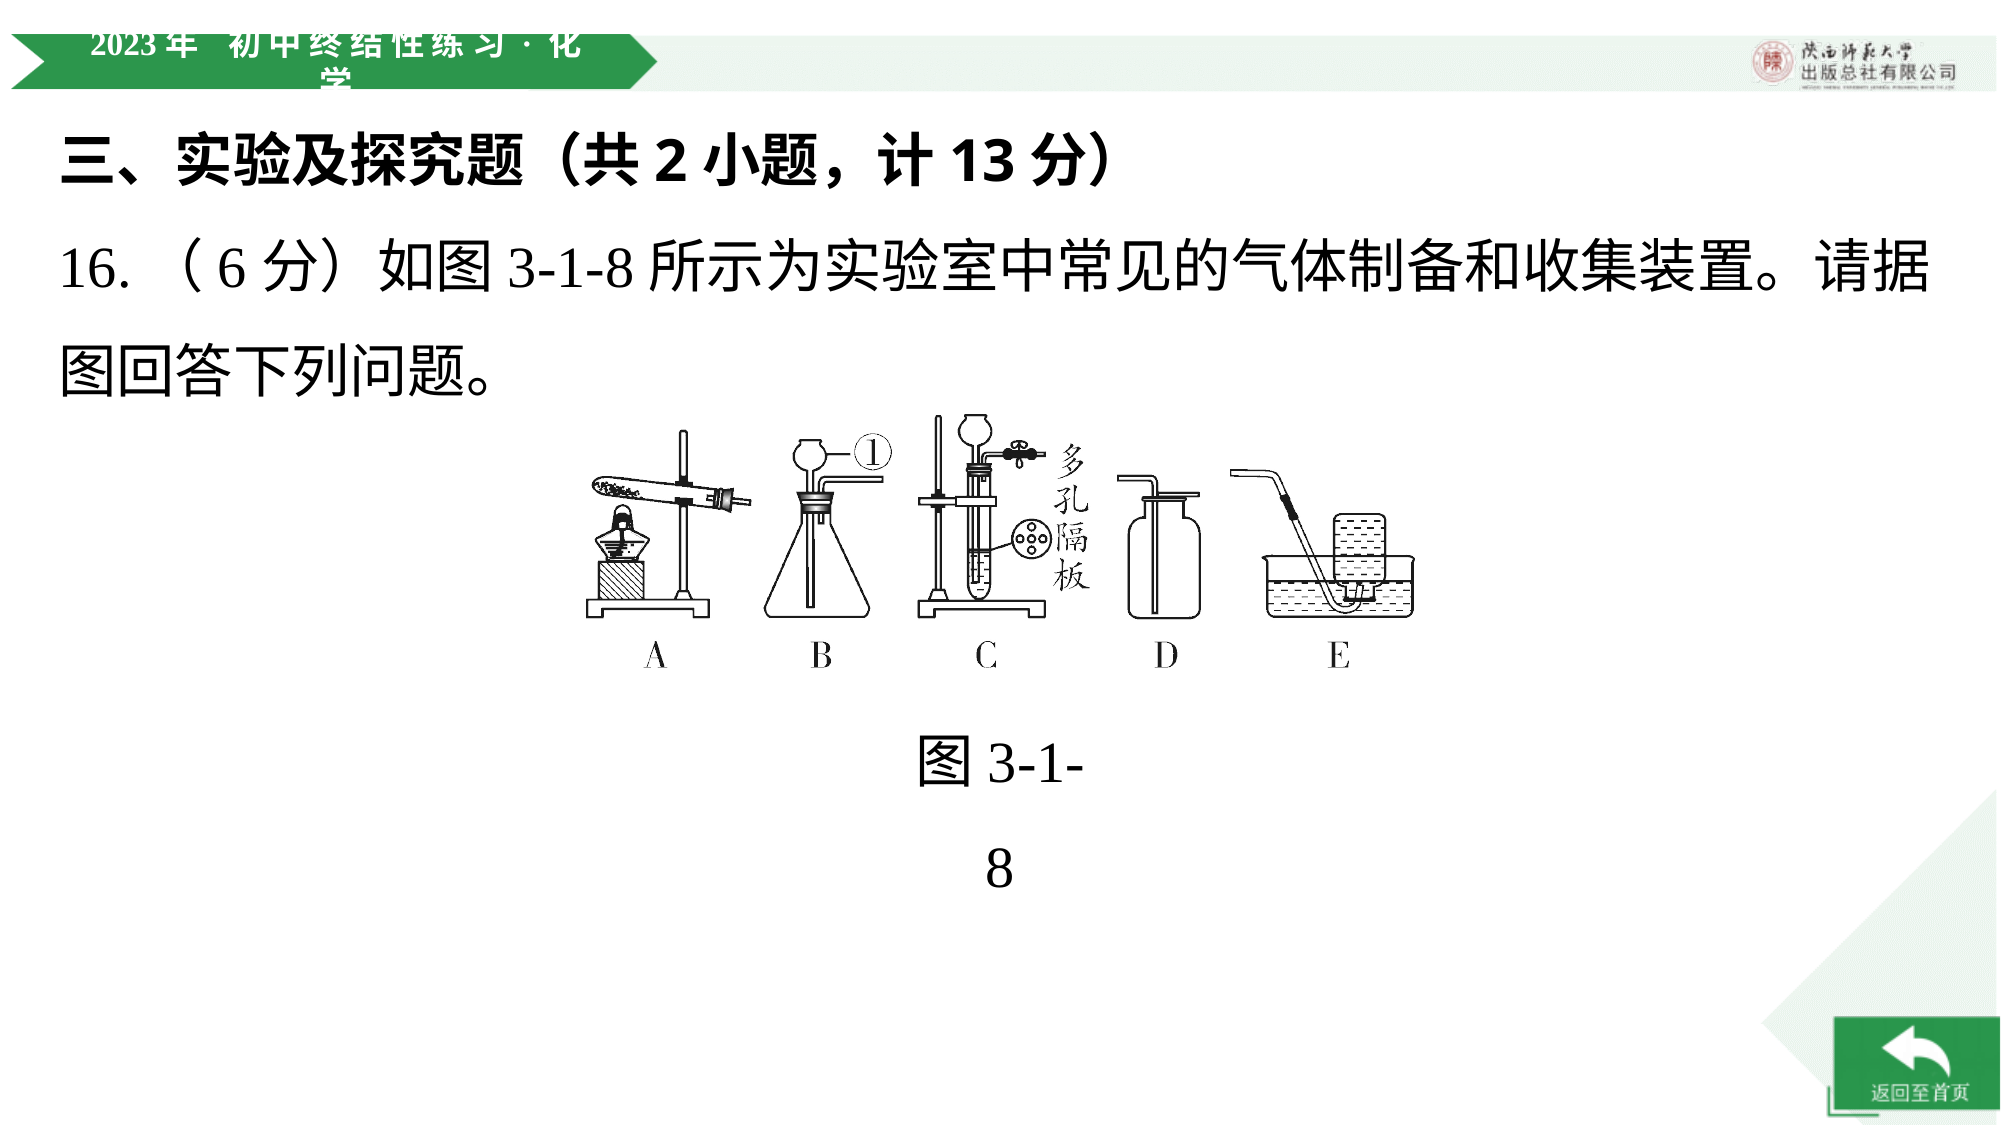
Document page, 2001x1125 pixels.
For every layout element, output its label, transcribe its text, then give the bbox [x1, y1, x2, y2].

text_box 16.（6分）如图3-1-8所示为实验室中常见的气体制备和收集装置。请据图回答下列问题。 [58, 194, 1941, 393]
text_box 图3-1-8 [901, 688, 1100, 853]
picture [0, 0, 2001, 1125]
text_box 三、实验及探究题（共2小题，计13分） [58, 88, 1941, 194]
